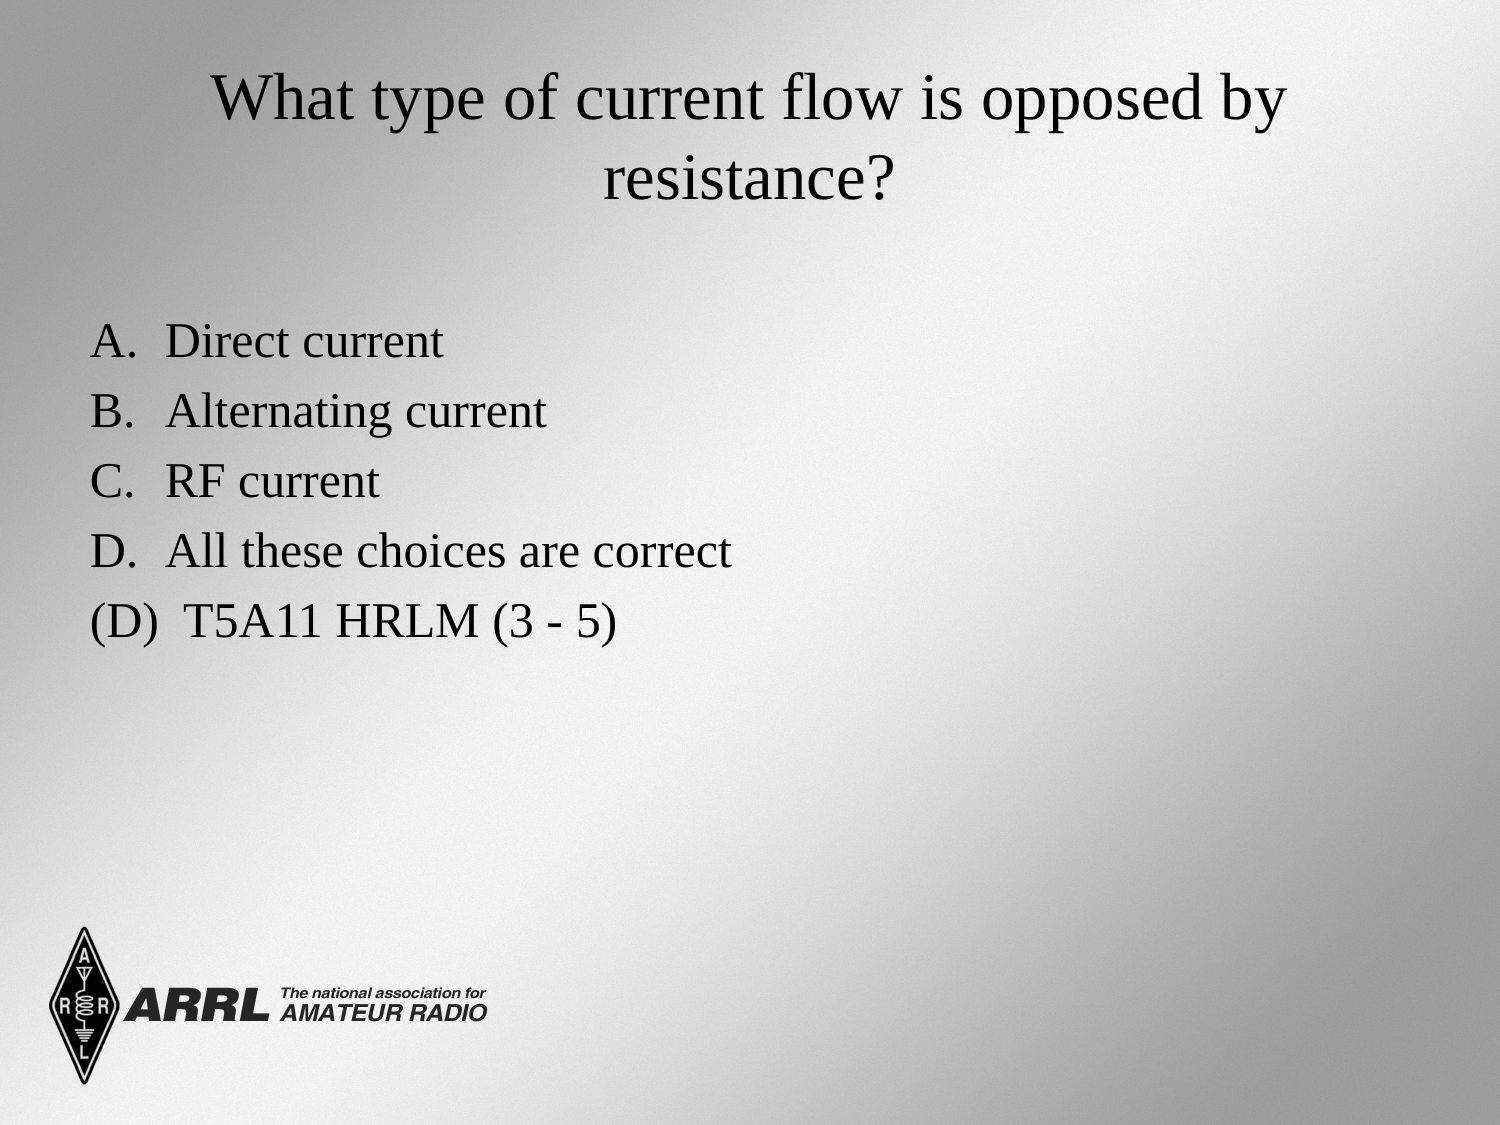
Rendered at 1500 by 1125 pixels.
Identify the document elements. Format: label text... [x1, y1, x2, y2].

list Direct current Alternating current RF current All these choices are correct (D) T5A11 HRLM (3 - 5) [75, 299, 1425, 1005]
picture [0, 0, 1500, 1125]
title What type of current flow is opposed by resistance? [75, 45, 1425, 233]
